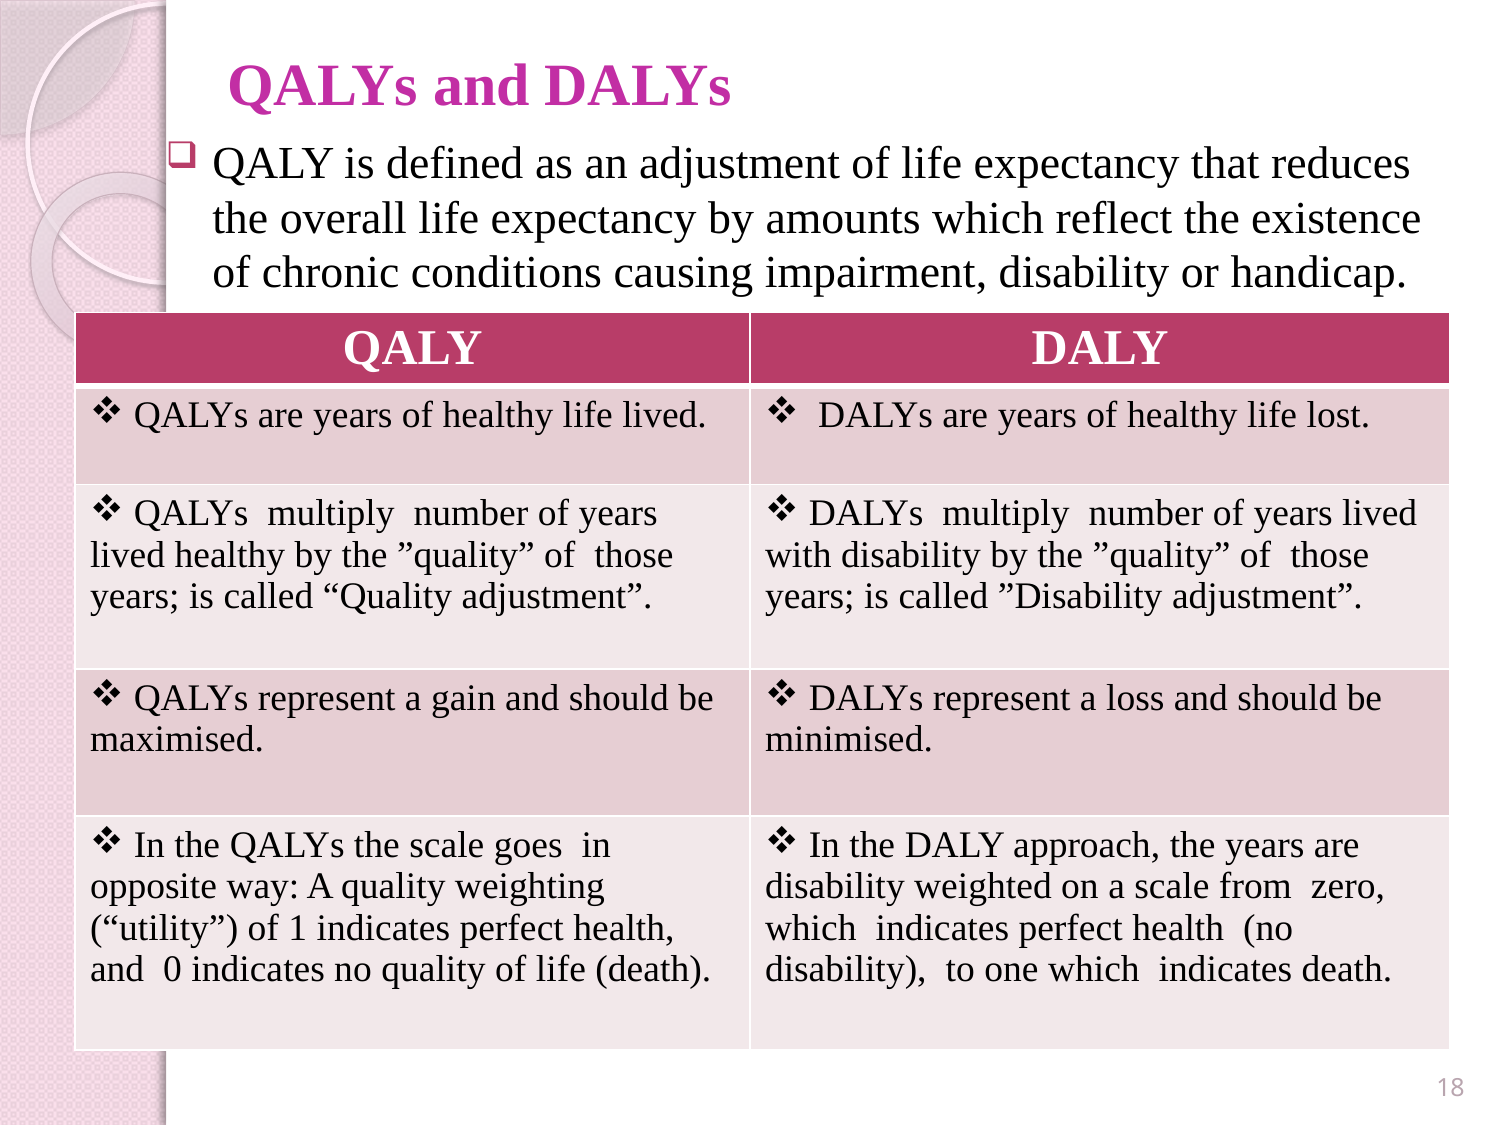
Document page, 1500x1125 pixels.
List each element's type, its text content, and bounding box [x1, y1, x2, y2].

list QALY is defined as an adjustment of life expectancy that reduces the overall life expectancy by amounts which reflect the existence of chronic conditions causing impairment, disability or handicap. DALY is a modification of QALY. (is a negative QALY). Both concepts combine information about length of life and quality of life. [137, 125, 1463, 1034]
table_cell DALYs multiply number of years lived with disability by the ”quality” of those years; is called ”Disability adjustment”. [751, 485, 1449, 668]
table_header QALY [76, 313, 749, 383]
table_cell DALYs are years of healthy life lost. [751, 389, 1449, 484]
slide_number 18 [1413, 1034, 1488, 1113]
table_cell DALYs represent a loss and should be minimised. [751, 670, 1449, 815]
table_cell QALYs multiply number of years lived healthy by the ”quality” of those years; is called “Quality adjustment”. [76, 485, 749, 668]
table_cell QALYs are years of healthy life lived. [76, 389, 749, 484]
table_cell In the QALYs the scale goes in opposite way: A quality weighting (“utility”) of 1 indicates perfect health, and 0 indicates no quality of life (death). [76, 817, 749, 1049]
title QALYs and DALYs [212, 37, 1425, 125]
table_cell In the DALY approach, the years are disability weighted on a scale from zero, which indicates perfect health (no disability), to one which indicates death. [751, 817, 1449, 1049]
table_header DALY [751, 313, 1449, 383]
table_cell QALYs represent a gain and should be maximised. [76, 670, 749, 815]
